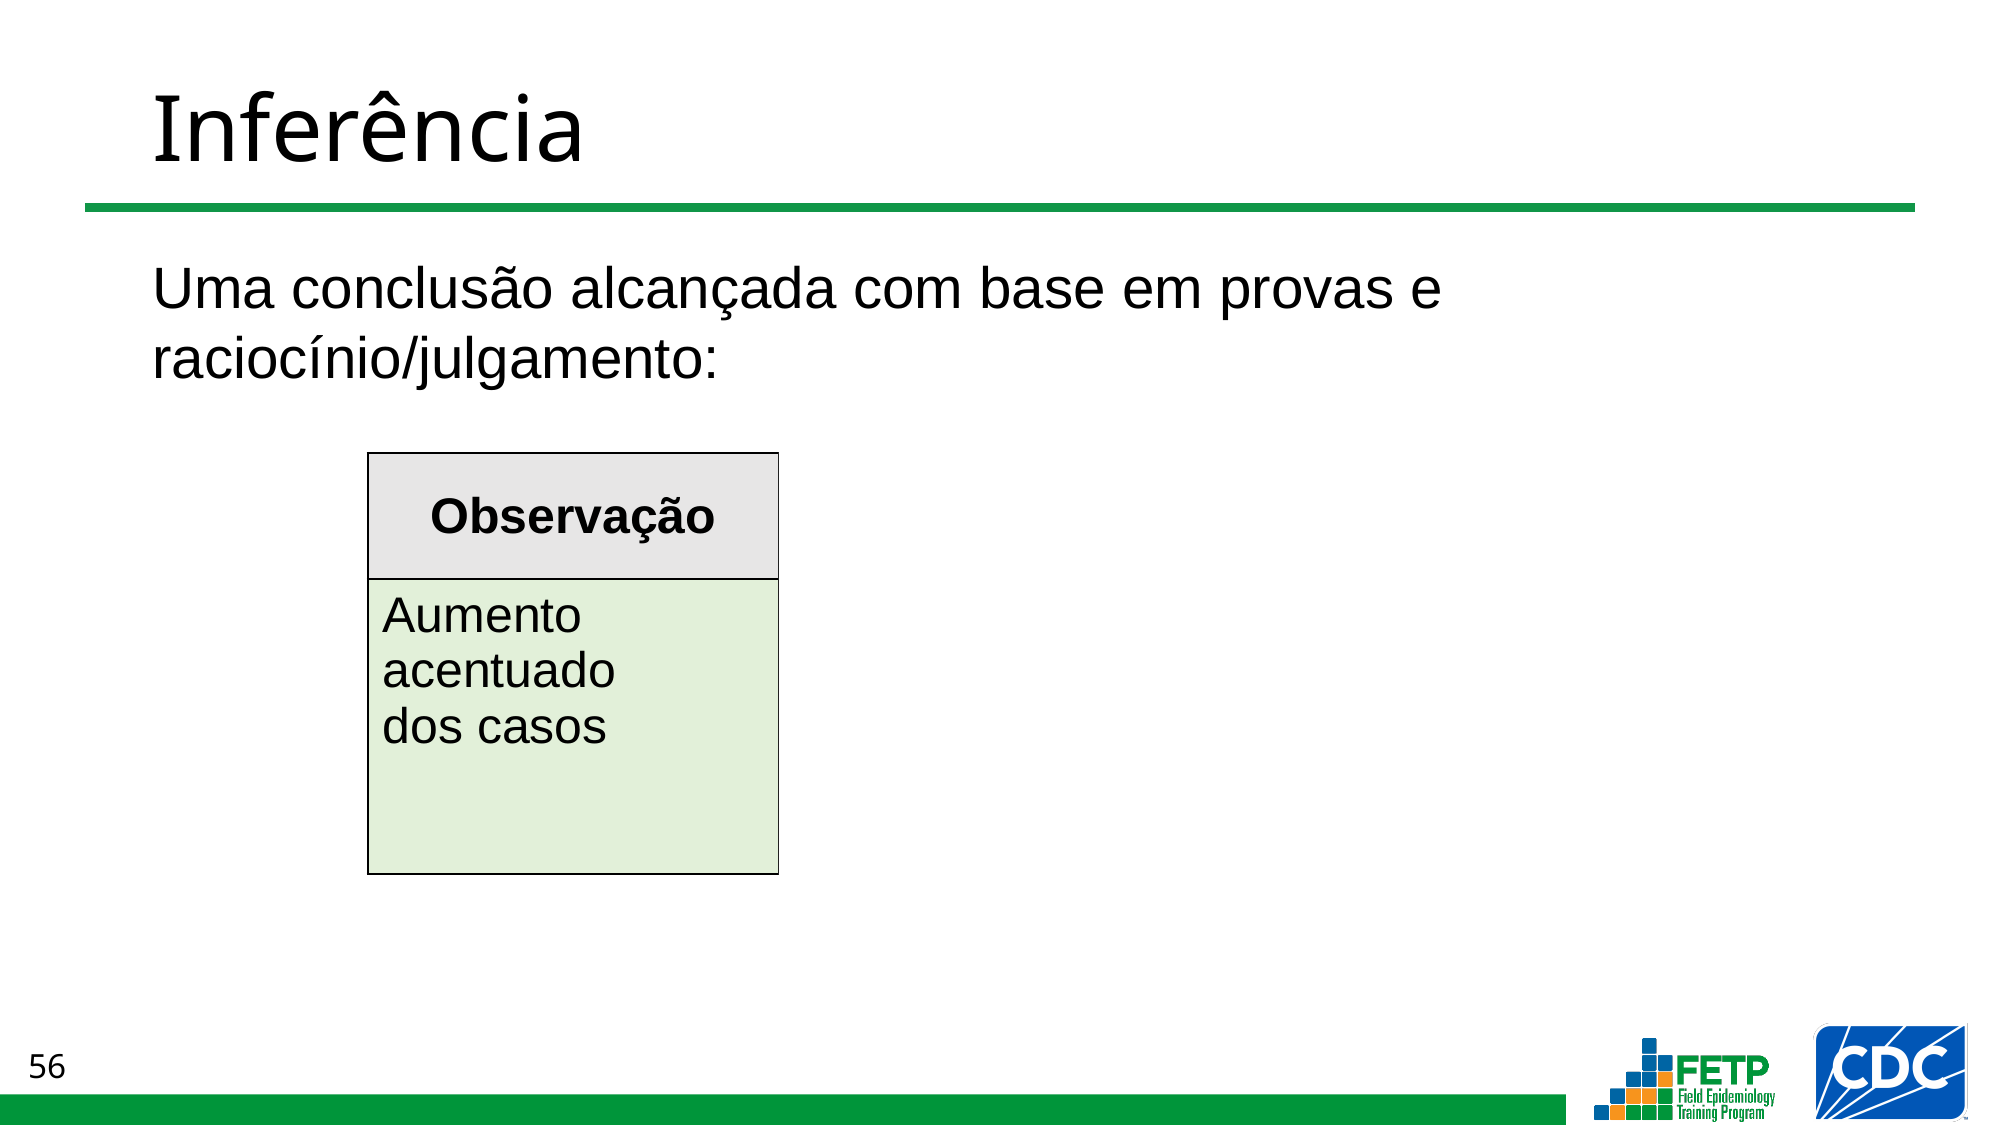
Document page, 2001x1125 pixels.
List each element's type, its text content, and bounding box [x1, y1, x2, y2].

text_box [314, 224, 1692, 990]
title Inferência [137, 75, 1863, 207]
picture [1813, 1023, 1968, 1122]
picture [1594, 1038, 1775, 1122]
list Uma conclusão alcançada com base em provas e raciocínio/julgamento: [137, 242, 1863, 1004]
